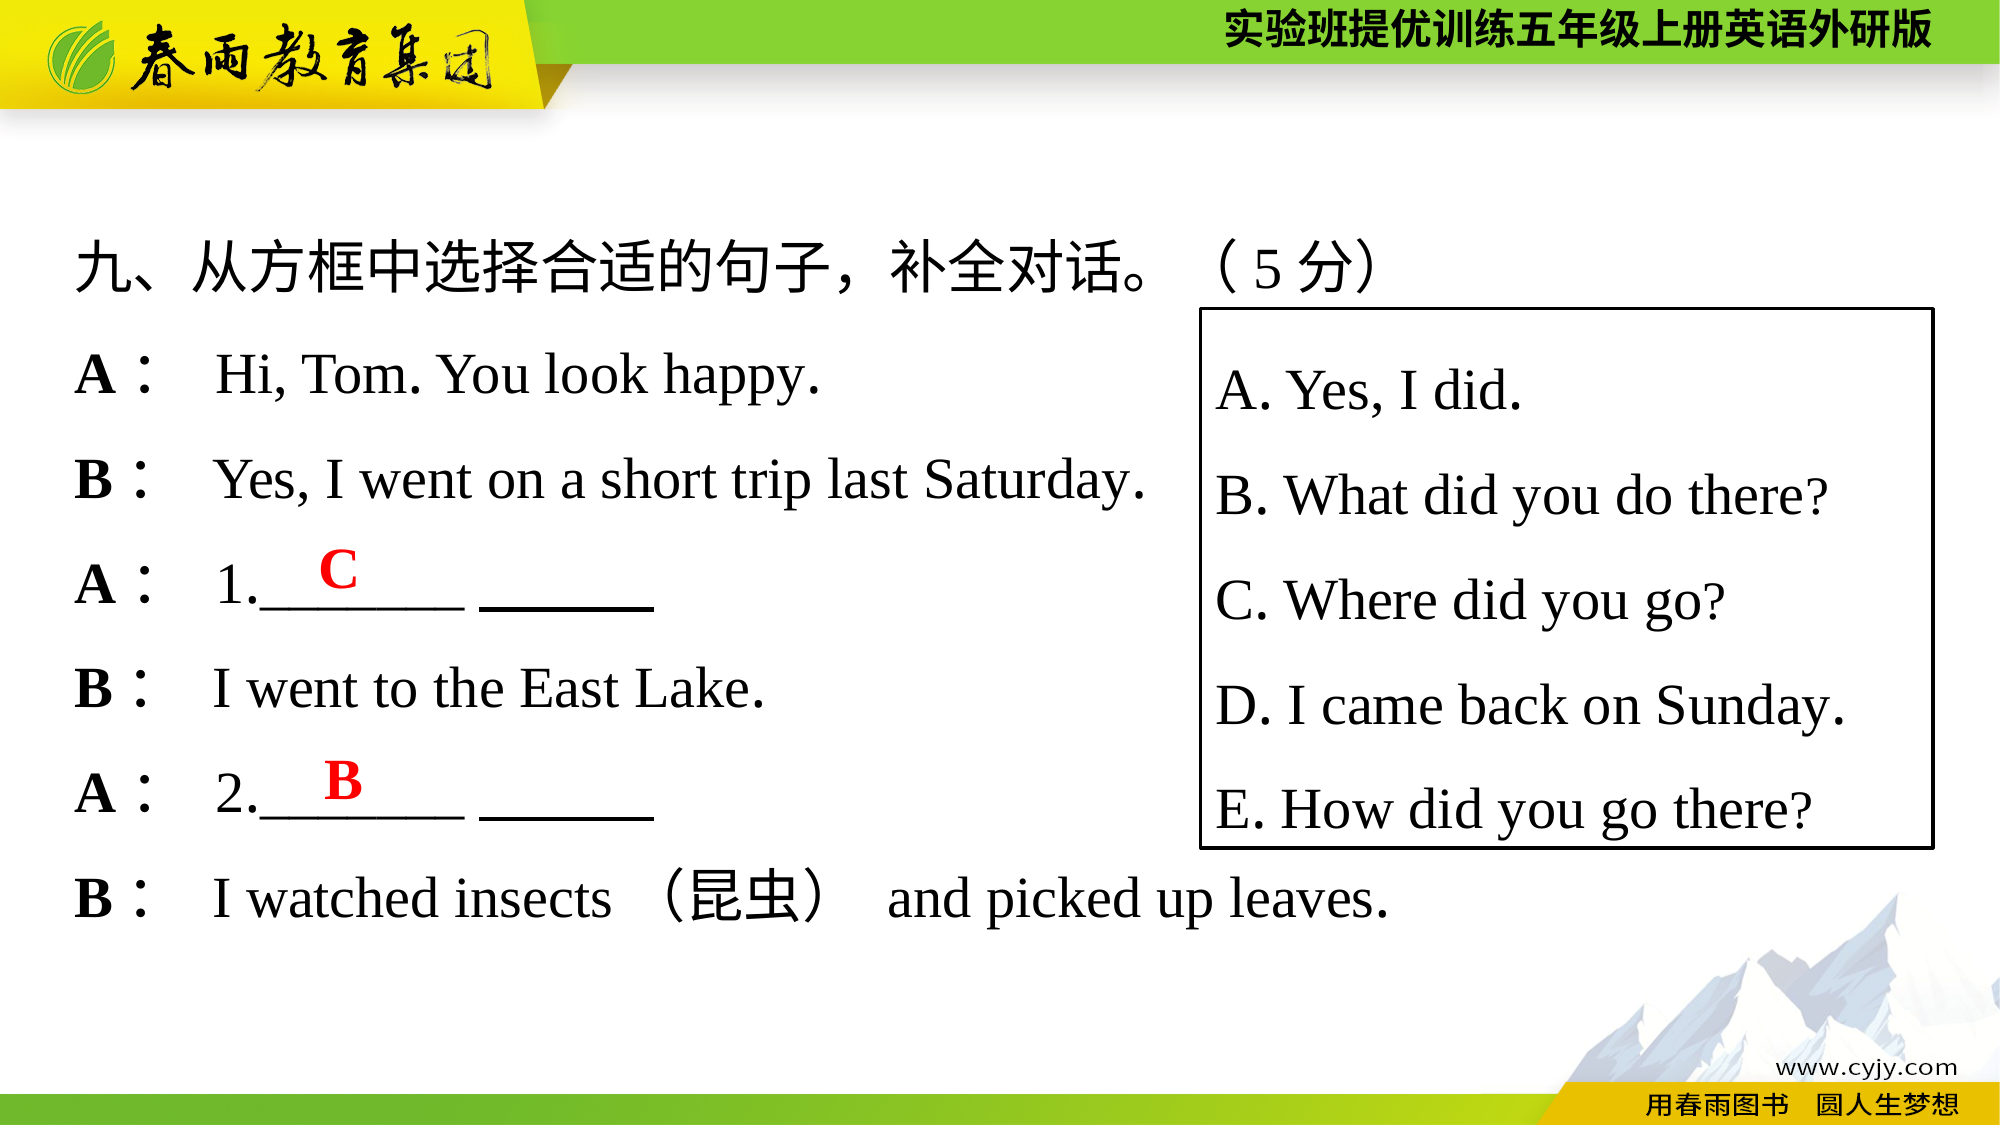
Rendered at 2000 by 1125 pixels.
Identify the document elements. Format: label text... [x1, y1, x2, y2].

text_box C [303, 523, 376, 608]
list 九、从方框中选择合适的句子，补全对话。（5分） A： Hi, Tom. You look happy. B： Yes, I went on a short trip last Saturday. A： 1._______ B： I went to the East Lake. A： 2._______ B： I watched insects（昆虫） and picked up leaves. [59, 187, 1944, 945]
text_box A. Yes, I did. B. What did you do there? C. Where did you go? D. I came back on Sunday. E. How did you go there? [1200, 308, 1933, 848]
picture [0, 0, 2000, 1125]
text_box B [309, 733, 379, 819]
